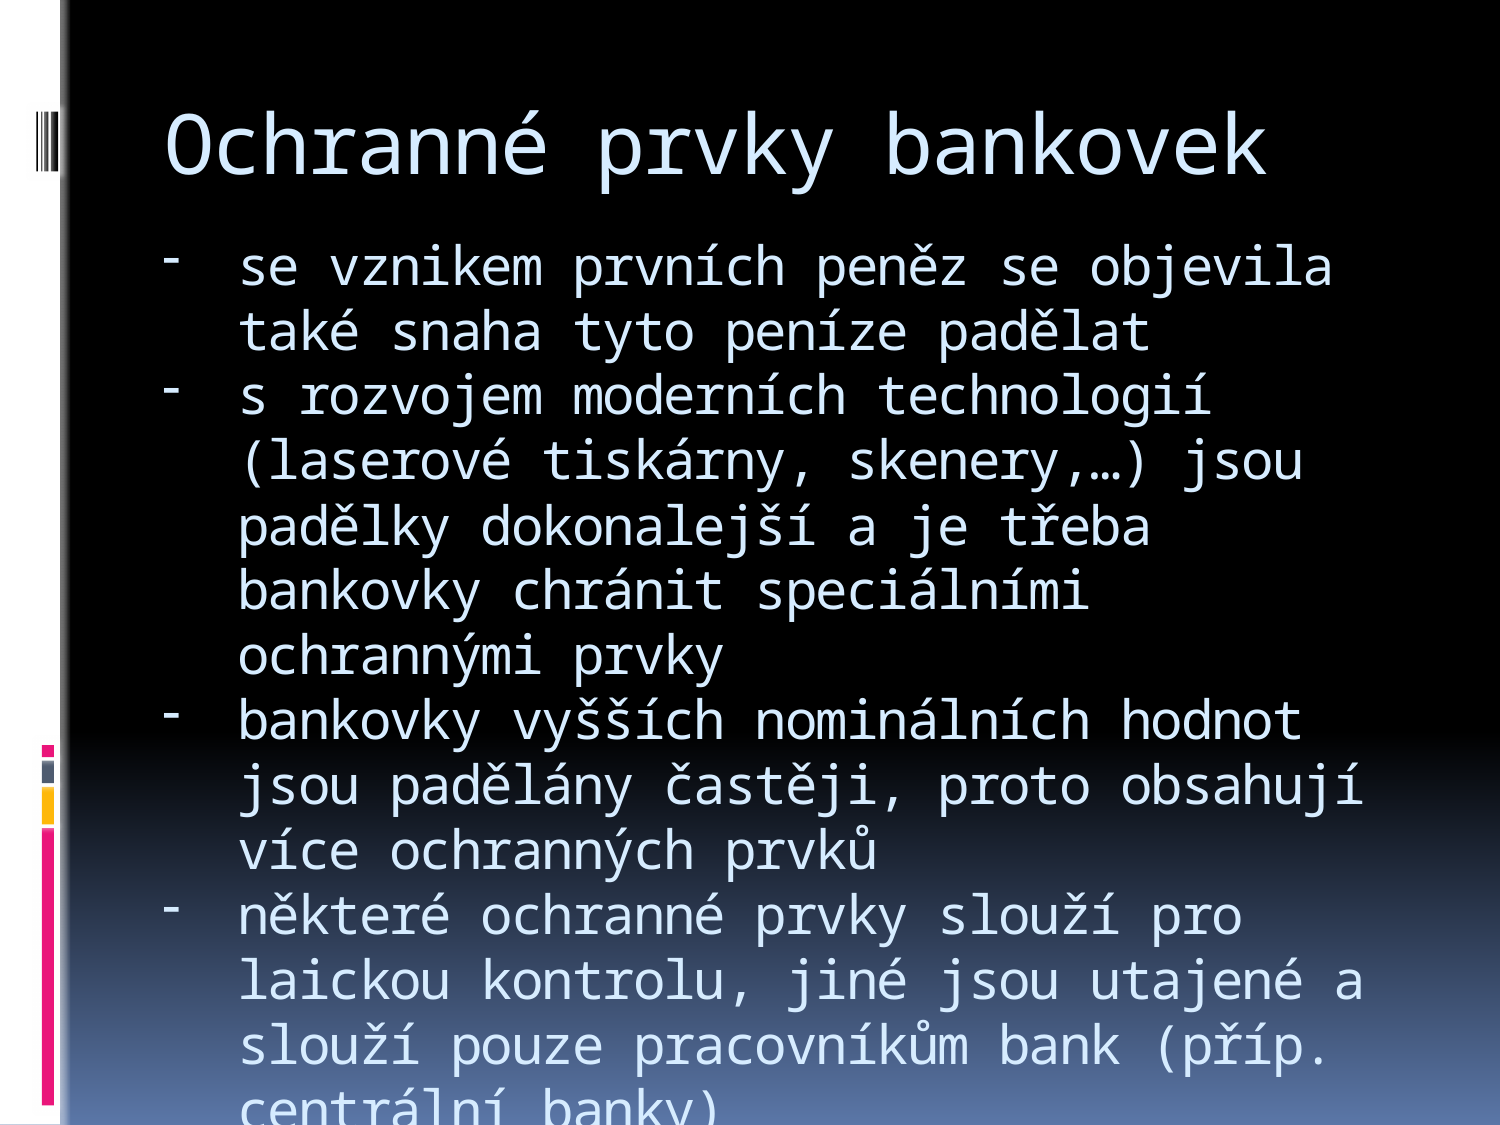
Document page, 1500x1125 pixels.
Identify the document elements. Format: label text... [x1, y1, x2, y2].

text_box se vznikem prvních peněz se objevila také snaha tyto peníze padělat s rozvojem moderních technologií (laserové tiskárny, skenery,…) jsou padělky dokonalejší a je třeba bankovky chránit speciálními ochrannými prvky bankovky vyšších nominálních hodnot jsou padělány častěji, proto obsahují více ochranných prvků některé ochranné prvky slouží pro laickou kontrolu, jiné jsou utajené a slouží pouze pracovníkům bank (příp. centrální banky) [147, 223, 1423, 1083]
title Ochranné prvky bankovek [150, 83, 1425, 234]
